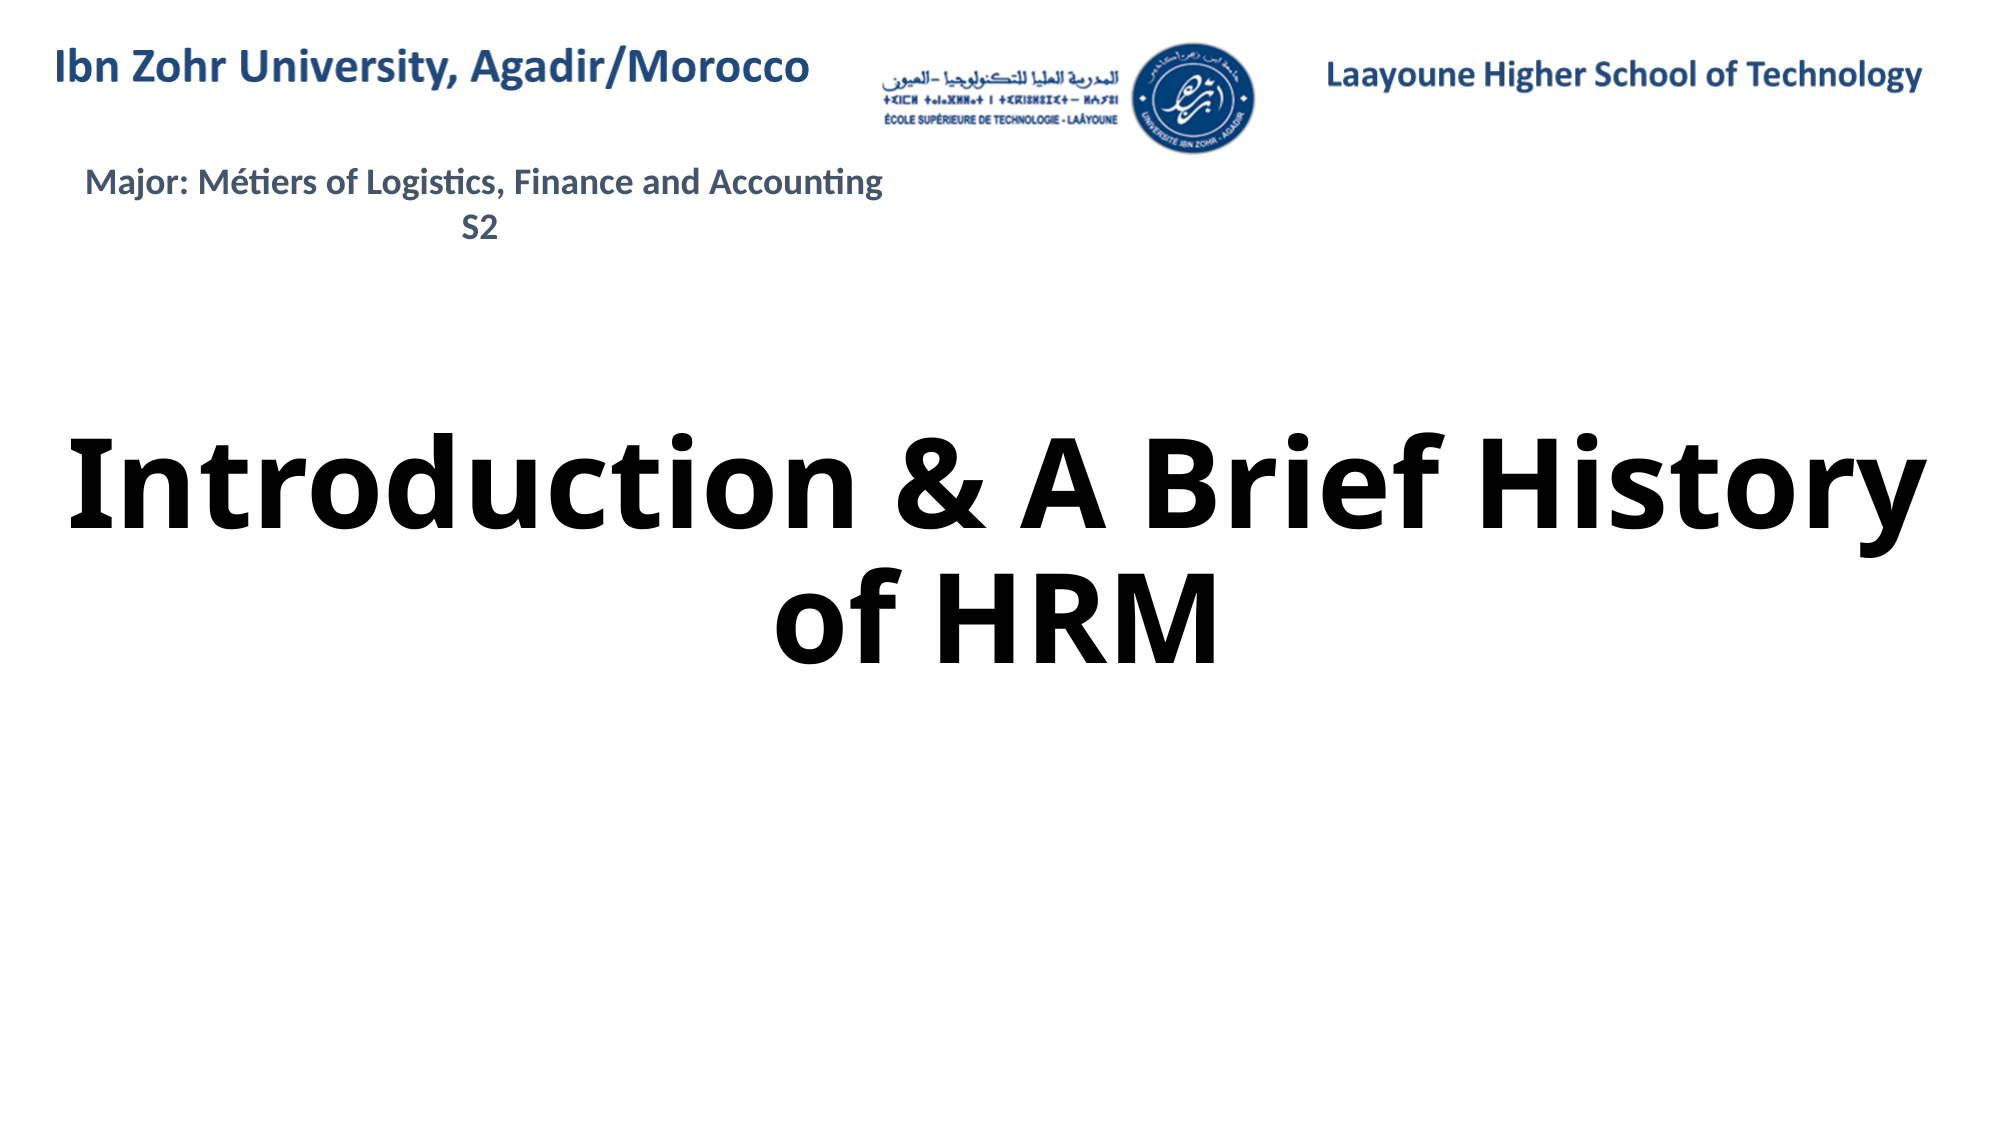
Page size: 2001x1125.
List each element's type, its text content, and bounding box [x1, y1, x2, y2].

title Introduction & A Brief History of HRM [47, 359, 1950, 752]
text_box Major: Métiers of Logistics, Finance and Accounting S2 [47, 149, 922, 300]
picture [23, 19, 841, 126]
picture [857, 20, 2000, 169]
